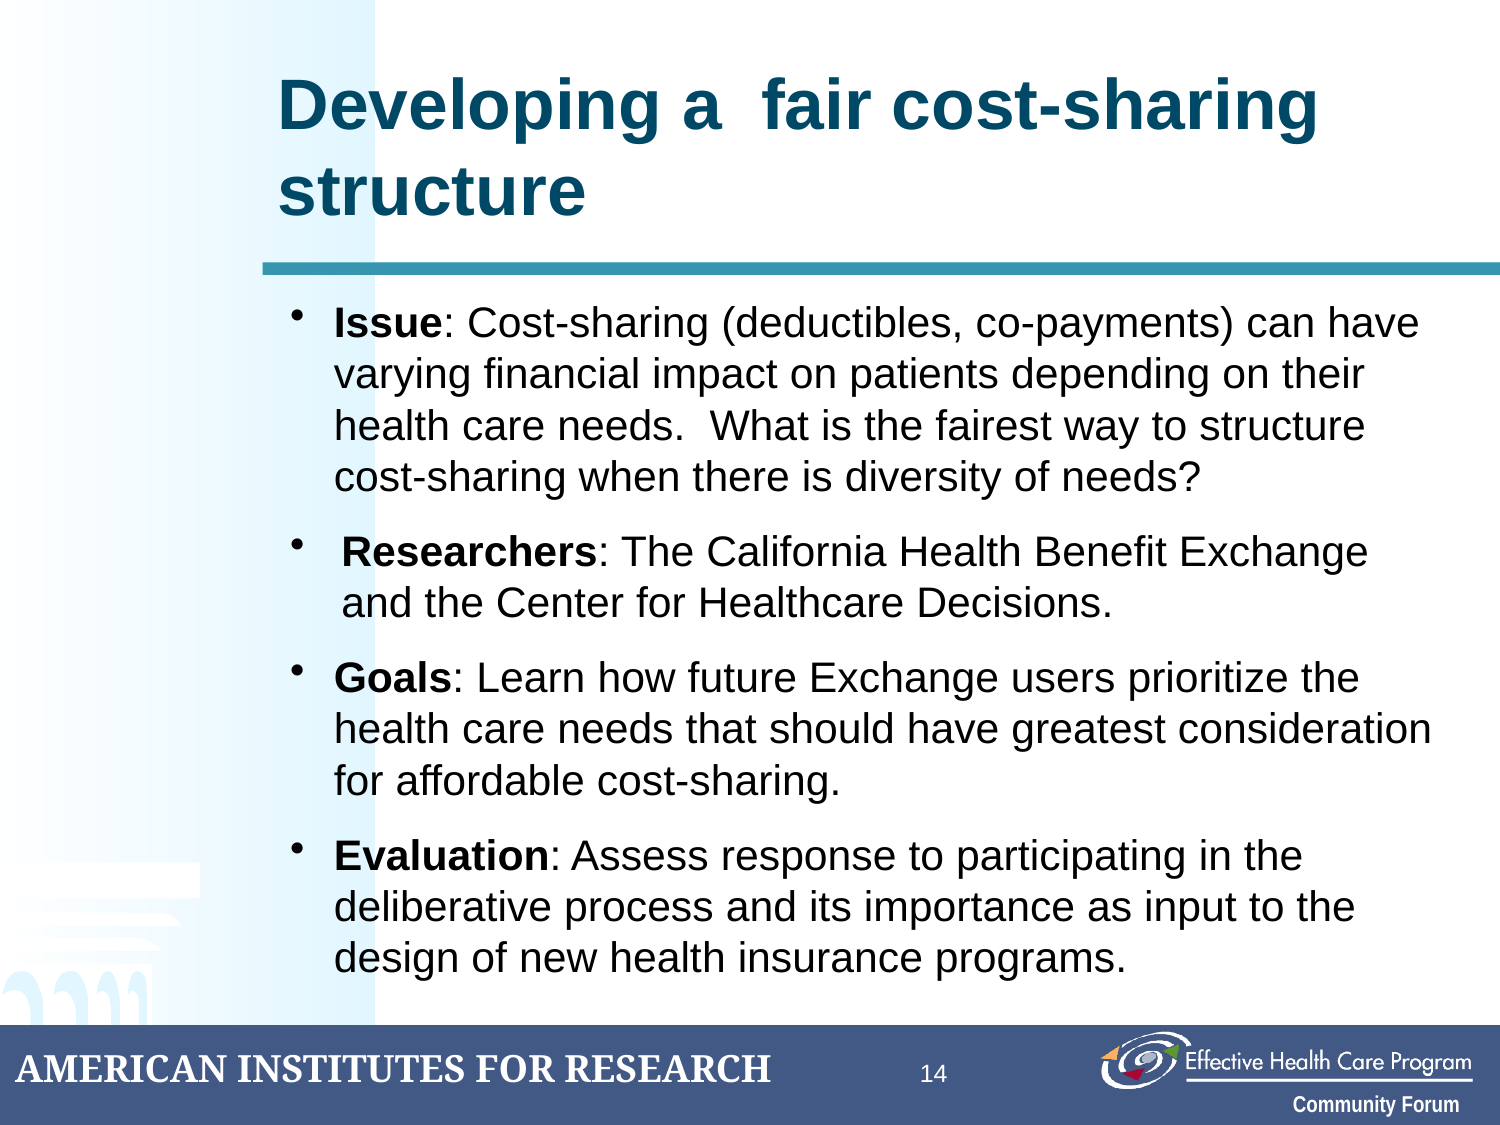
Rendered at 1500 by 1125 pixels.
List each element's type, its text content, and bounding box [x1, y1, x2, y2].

title Developing a fair cost-sharing structure [262, 49, 1475, 238]
picture [1100, 1031, 1473, 1089]
list Issue: Cost-sharing (deductibles, co-payments) can have varying financial impact on patients depending on their health care needs. What is the fairest way to structure cost-sharing when there is diversity of needs? Researchers: The California Health Benefit Exchange and the Center for Healthcare Decisions. Goals: Learn how future Exchange users prioritize the health care needs that should have greatest consideration for affordable cost-sharing. Evaluation: Assess response to participating in the deliberative process and its importance as input to the design of new health insurance programs. [274, 287, 1451, 1001]
